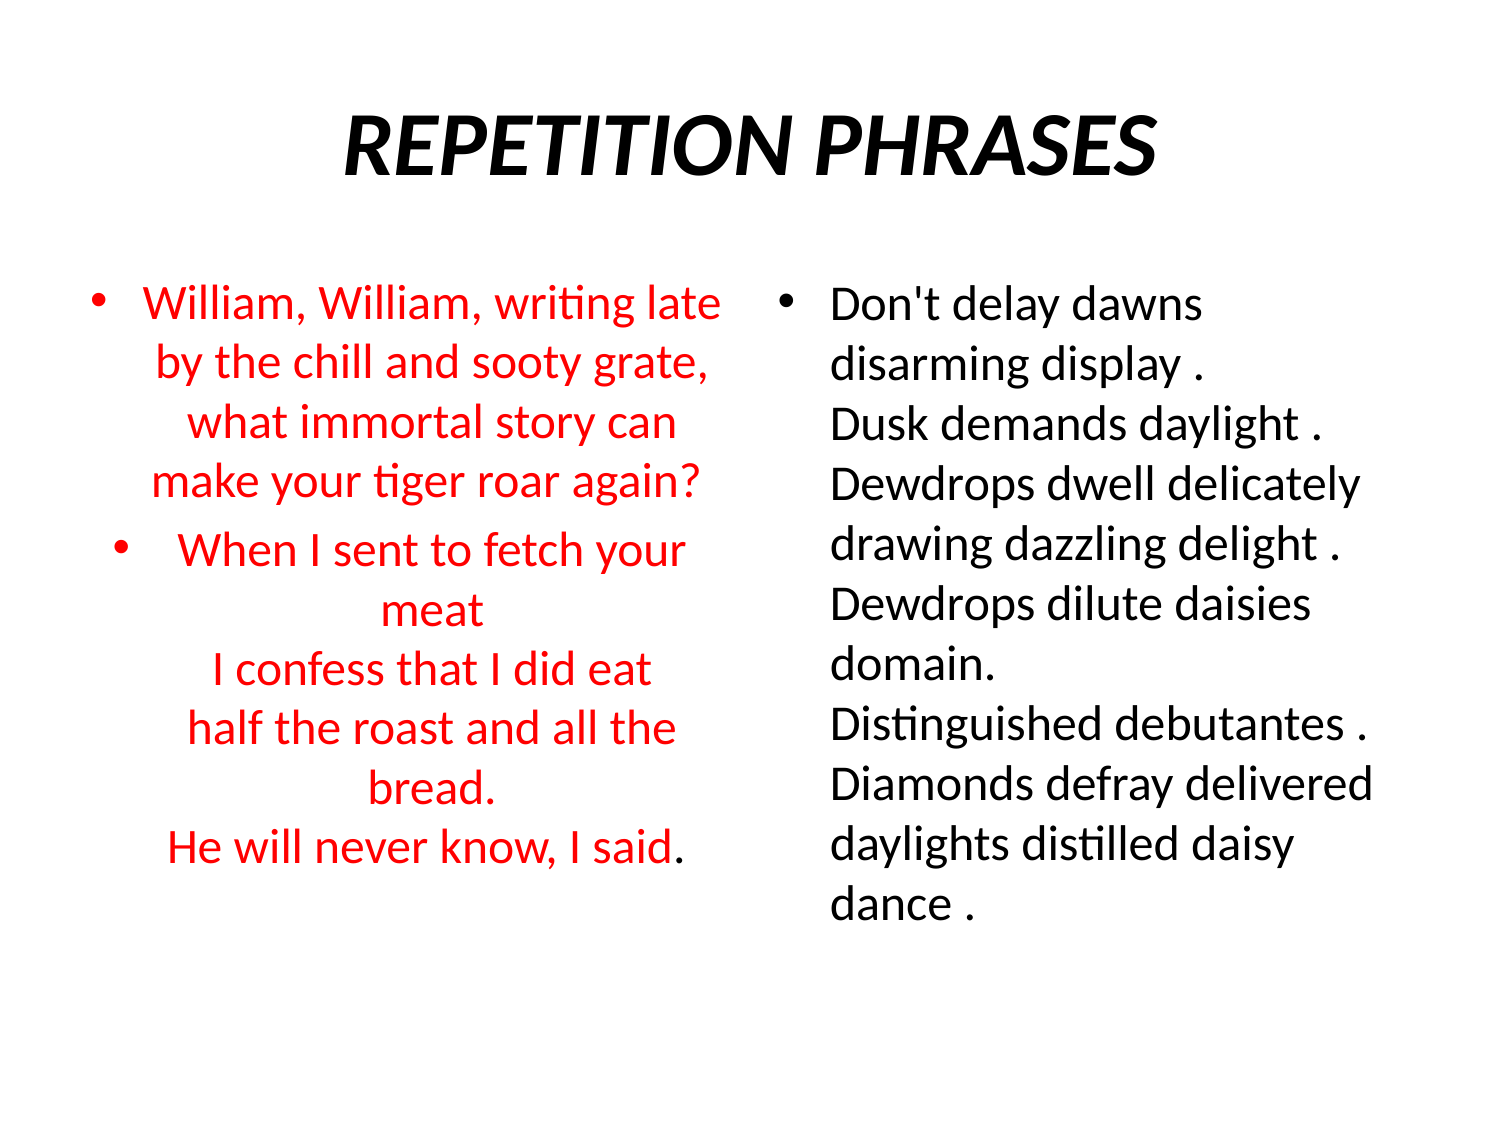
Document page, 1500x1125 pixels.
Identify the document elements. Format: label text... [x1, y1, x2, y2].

list William, William, writing late by the chill and sooty grate, what immortal story can make your tiger roar again? When I sent to fetch your meat I confess that I did eat half the roast and all the bread. He will never know, I said. [75, 262, 738, 1005]
title REPETITION PHRASES [75, 45, 1425, 233]
list Don't delay dawns disarming display . Dusk demands daylight . Dewdrops dwell delicately drawing dazzling delight . Dewdrops dilute daisies domain. Distinguished debutantes . Diamonds defray delivered daylights distilled daisy dance . [762, 262, 1425, 1005]
